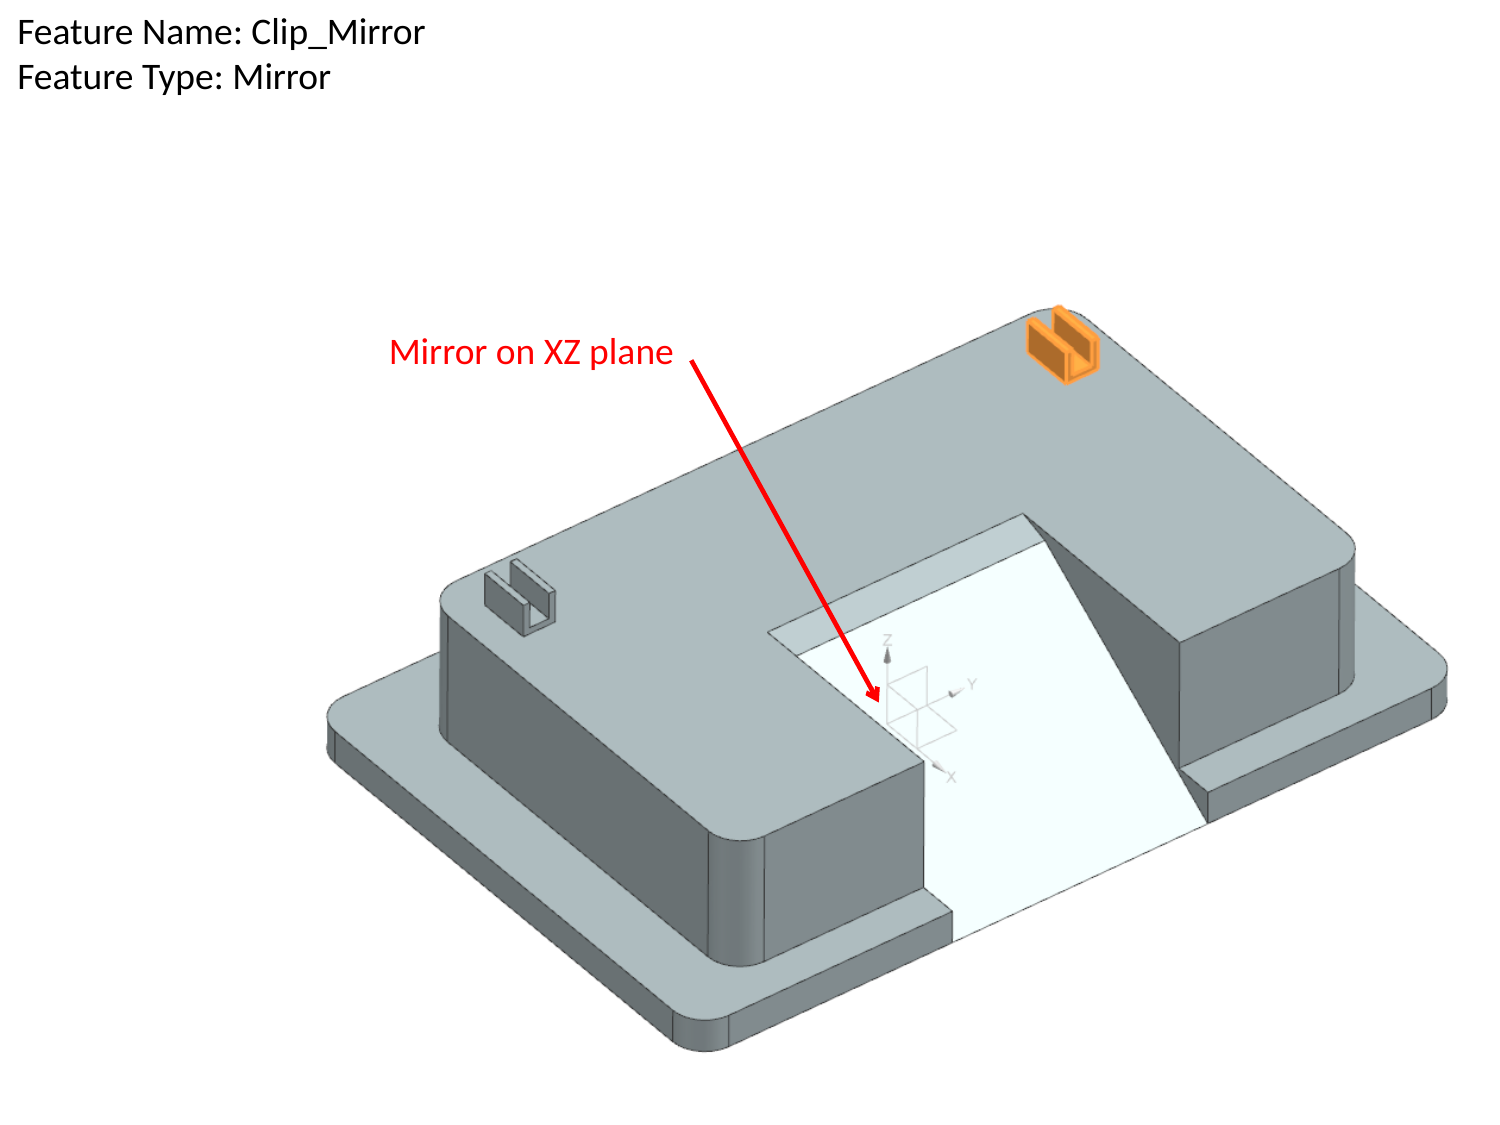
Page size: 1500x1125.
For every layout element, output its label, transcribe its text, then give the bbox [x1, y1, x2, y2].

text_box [691, 360, 879, 703]
picture [313, 289, 1469, 1058]
text_box Feature Name: Clip_Mirror Feature Type: Mirror [2, 0, 442, 105]
